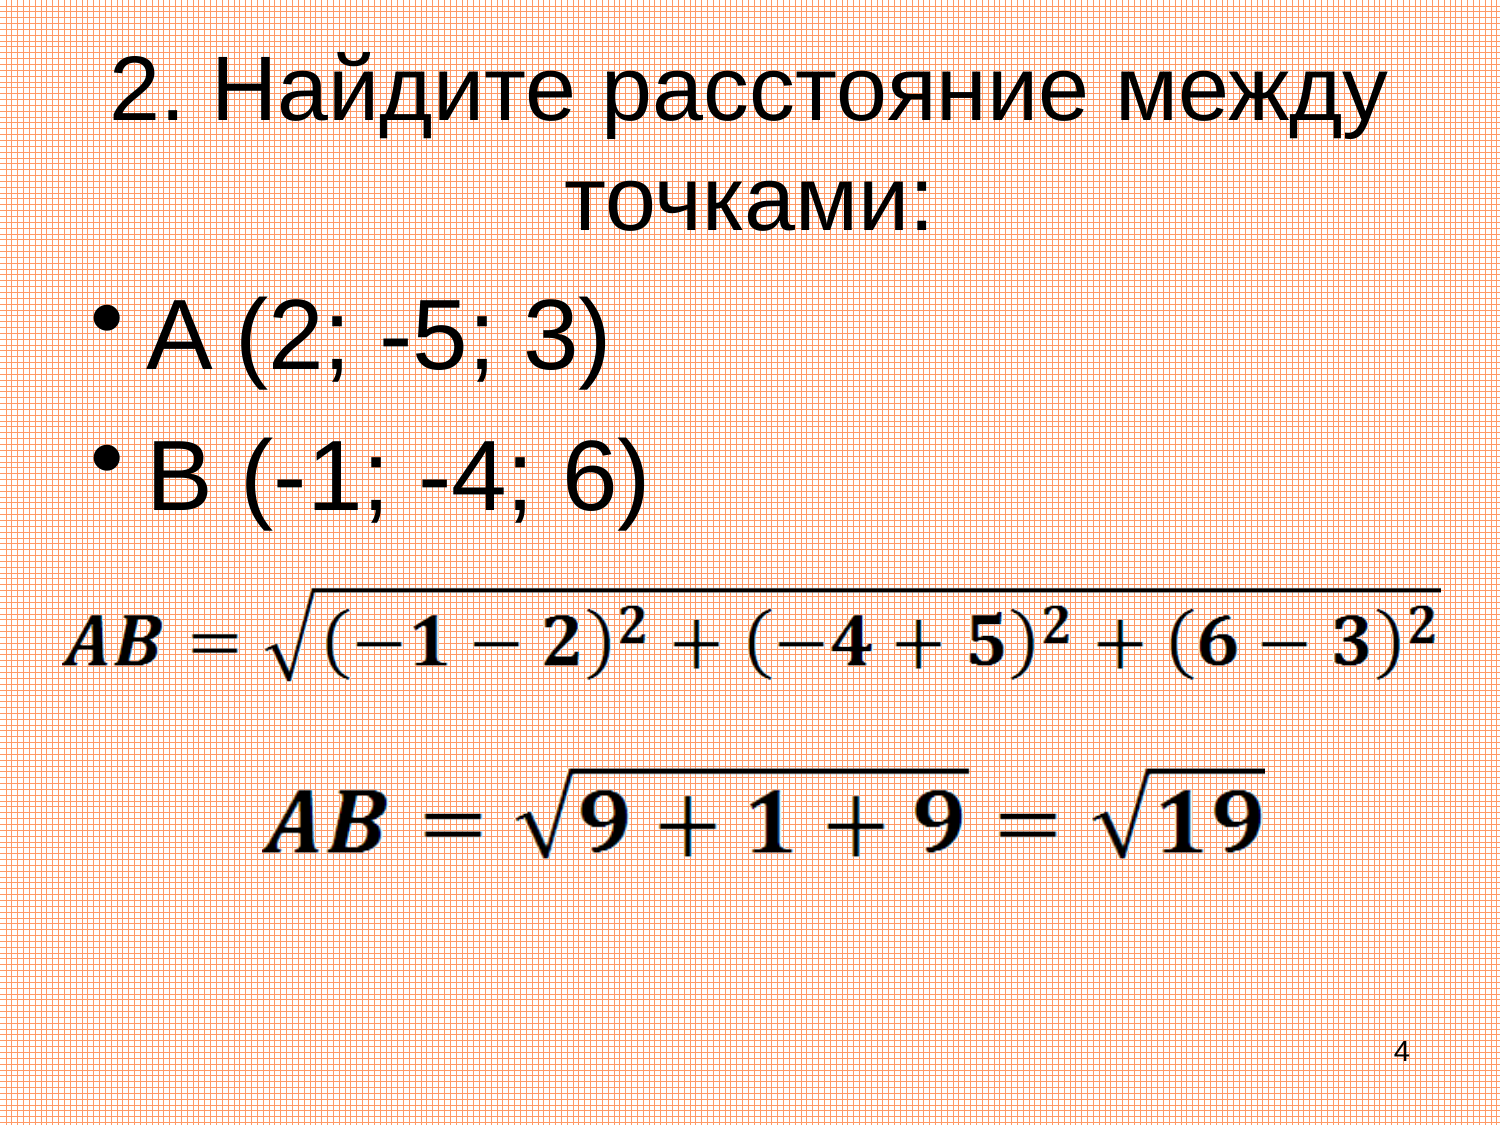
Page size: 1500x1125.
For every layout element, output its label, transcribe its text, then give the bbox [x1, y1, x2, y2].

title 2. Найдите расстояние между точками: [74, 75, 1426, 174]
text_box [0, 174, 1500, 250]
picture [262, 749, 1265, 876]
list A (2; -5; 3) B (-1; -4; 6) [74, 262, 738, 573]
picture [62, 574, 1441, 685]
slide_number 4 [1074, 1024, 1426, 1103]
text_box [0, 250, 1500, 260]
text_box [0, 0, 1500, 75]
